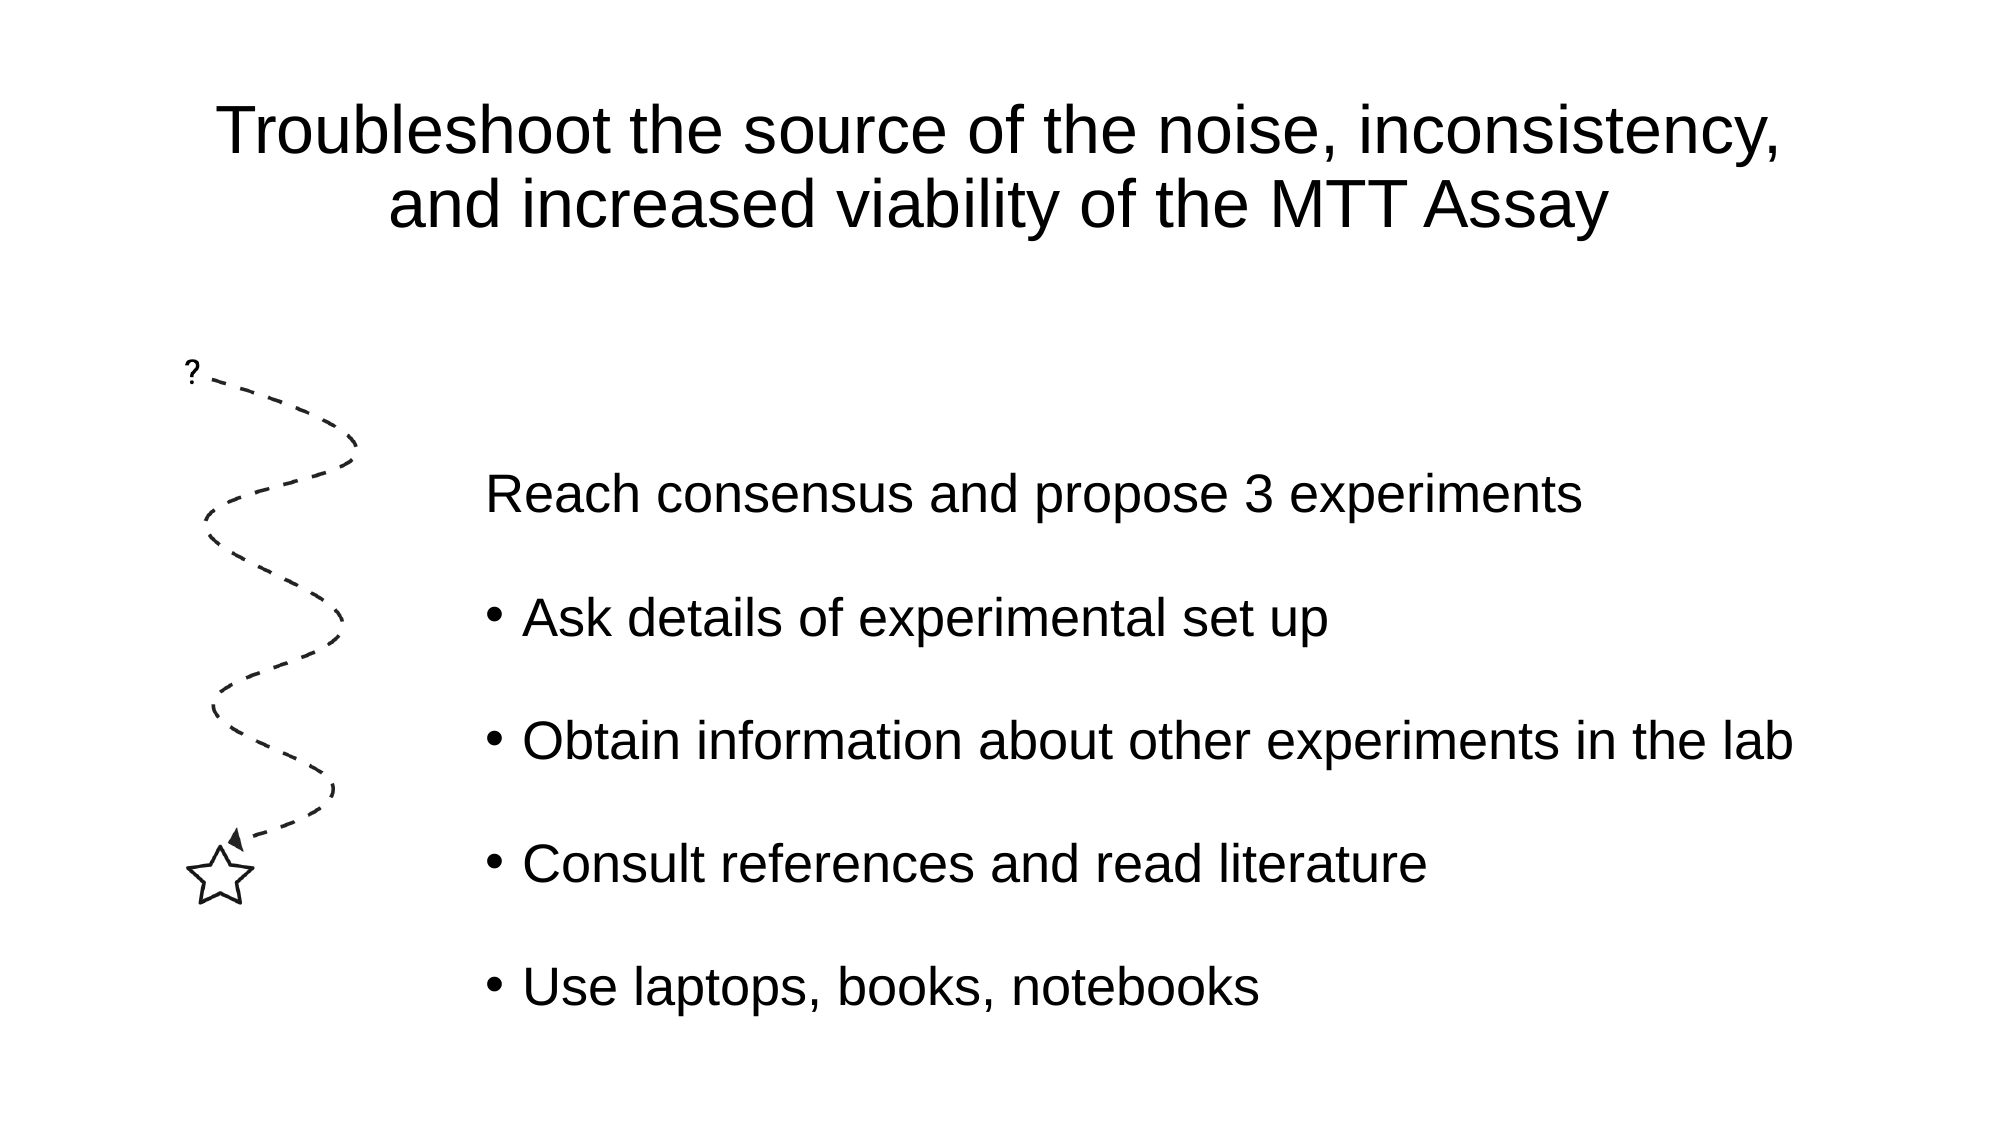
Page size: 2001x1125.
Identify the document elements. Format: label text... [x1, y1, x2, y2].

picture [169, 338, 372, 928]
list Reach consensus and propose 3 experiments Ask details of experimental set up Obtain information about other experiments in the lab Consult references and read literature Use laptops, books, notebooks [470, 412, 1831, 1035]
title Troubleshoot the source of the noise, inconsistency, and increased viability of the MTT Assay [137, 59, 1863, 278]
